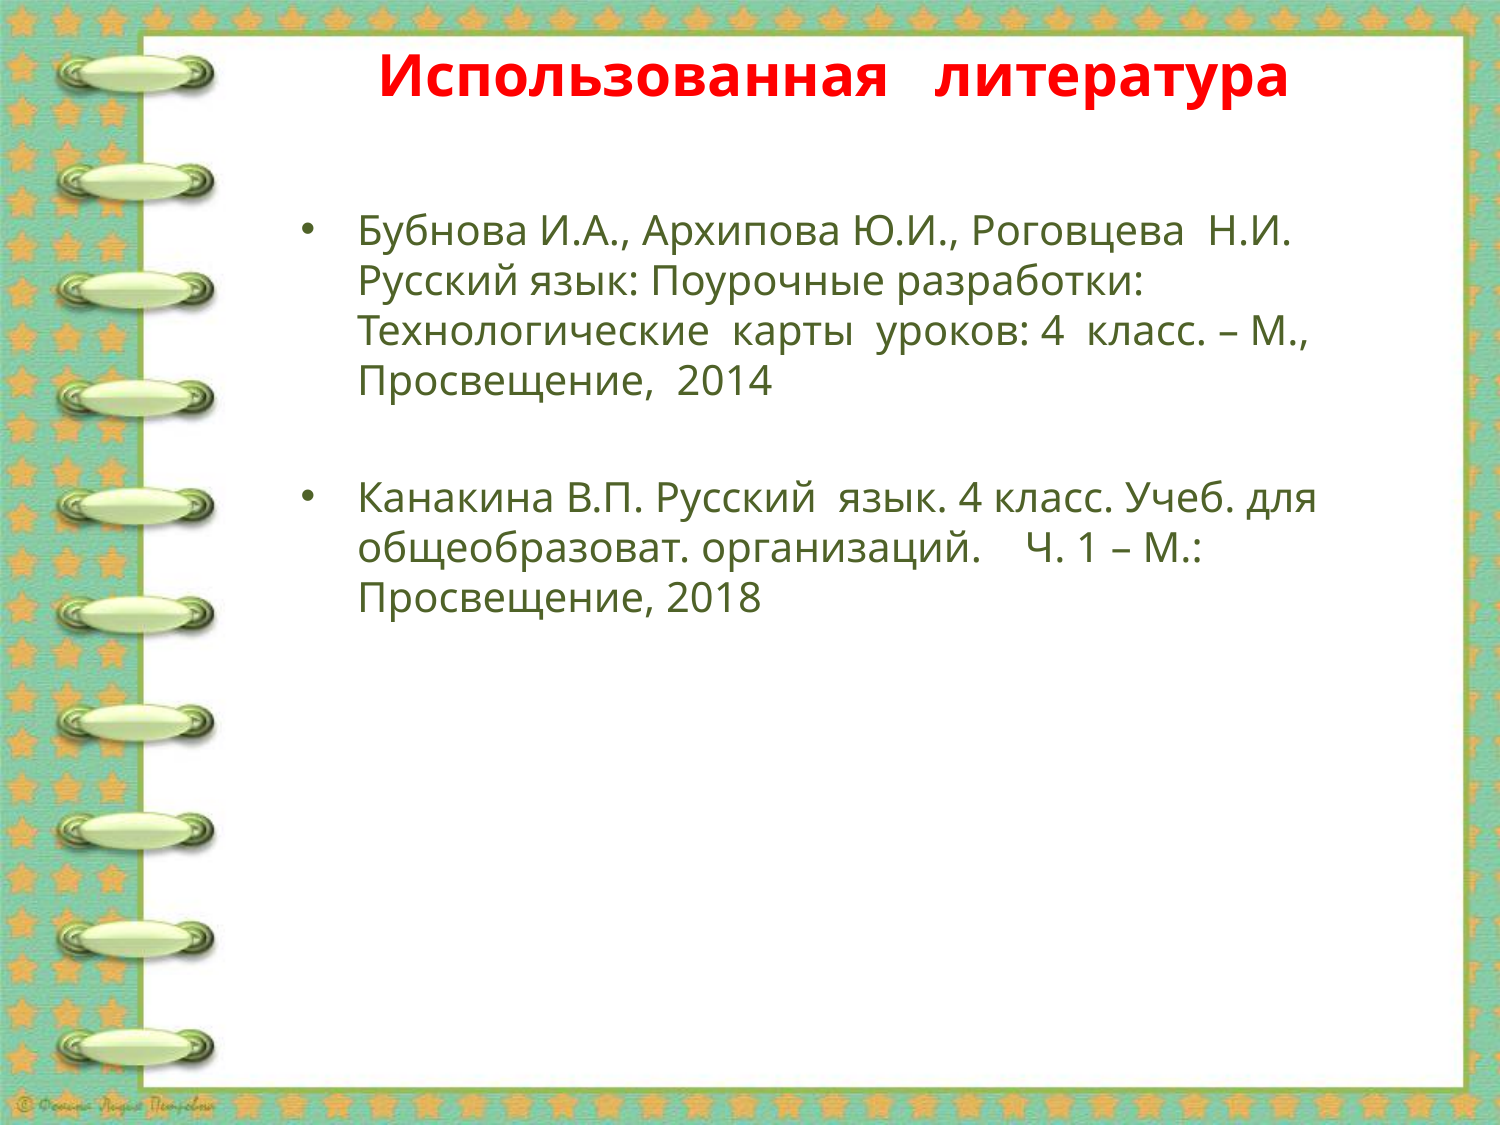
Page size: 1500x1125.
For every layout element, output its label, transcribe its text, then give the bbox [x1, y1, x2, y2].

title Использованная литература [262, 30, 1422, 219]
list Бубнова И.А., Архипова Ю.И., Роговцева Н.И. Русский язык: Поурочные разработки: Технологические карты уроков: 4 класс. – М., Просвещение, 2014 Канакина В.П. Русский язык. 4 класс. Учеб. для общеобразоват. организаций. Ч. 1 – М.: Просвещение, 2018 [285, 196, 1422, 939]
picture [0, 0, 1500, 1125]
